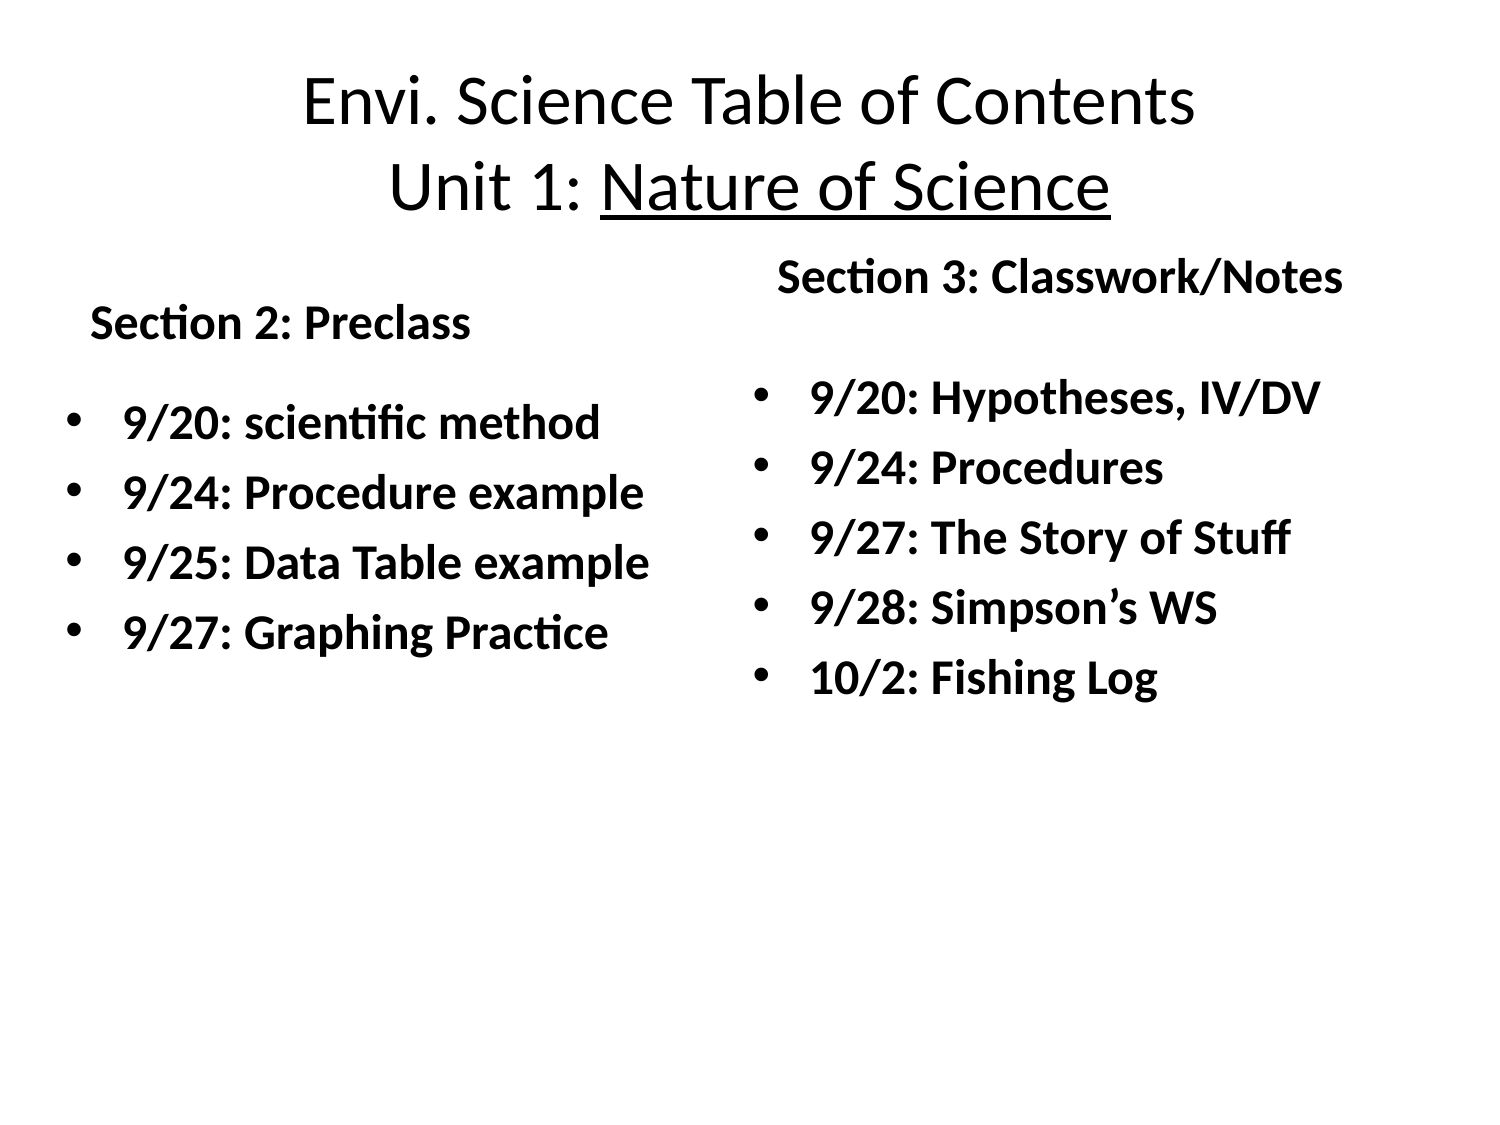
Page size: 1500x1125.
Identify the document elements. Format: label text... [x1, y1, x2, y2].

list 9/20: Hypotheses, IV/DV 9/24: Procedures 9/27: The Story of Stuff 9/28: Simpson’s WS 10/2: Fishing Log [737, 356, 1500, 1125]
list 9/20: scientific method 9/24: Procedure example 9/25: Data Table example 9/27: Graphing Practice [50, 381, 738, 1030]
list Section 3: Classwork/Notes [761, 205, 1425, 311]
title Envi. Science Table of Contents Unit 1: Nature of Science [75, 45, 1425, 233]
list Section 2: Preclass [75, 251, 738, 357]
